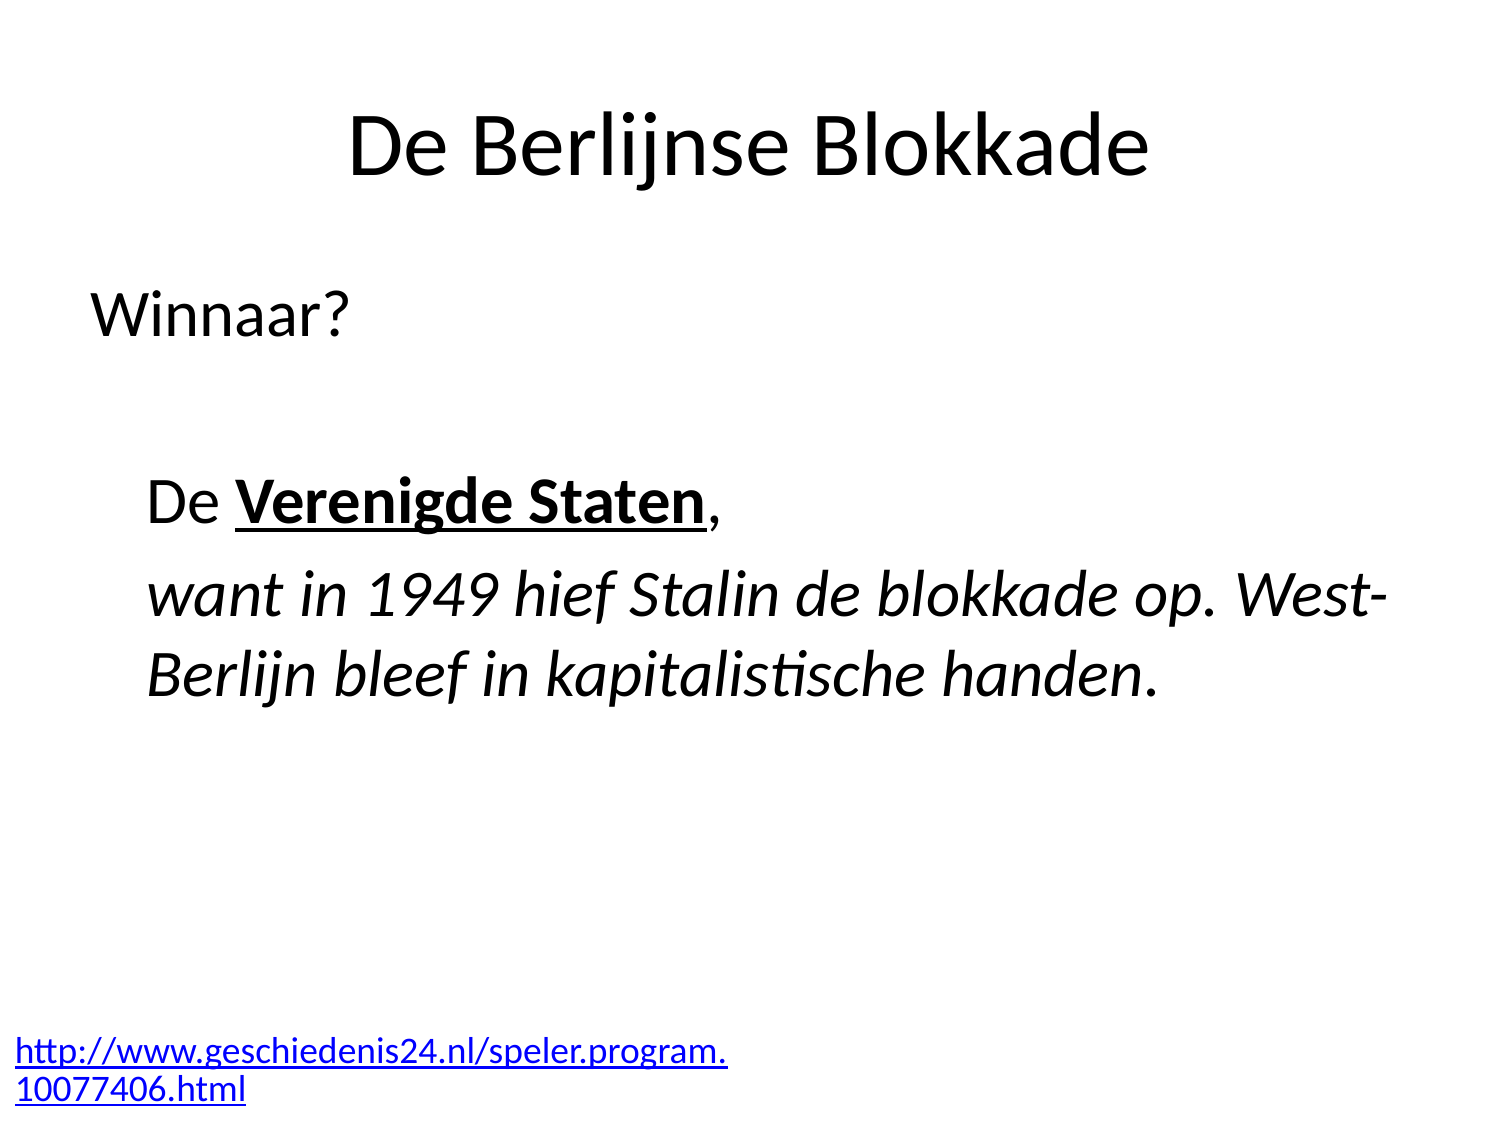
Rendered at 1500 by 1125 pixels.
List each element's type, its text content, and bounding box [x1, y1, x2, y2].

list Winnaar? De Verenigde Staten, want in 1949 hief Stalin de blokkade op. West-Berlijn bleef in kapitalistische handen. [75, 262, 1425, 1005]
text_box http://www.geschiedenis24.nl/speler.program.10077406.html [0, 1018, 750, 1079]
title De Berlijnse Blokkade [75, 45, 1425, 233]
